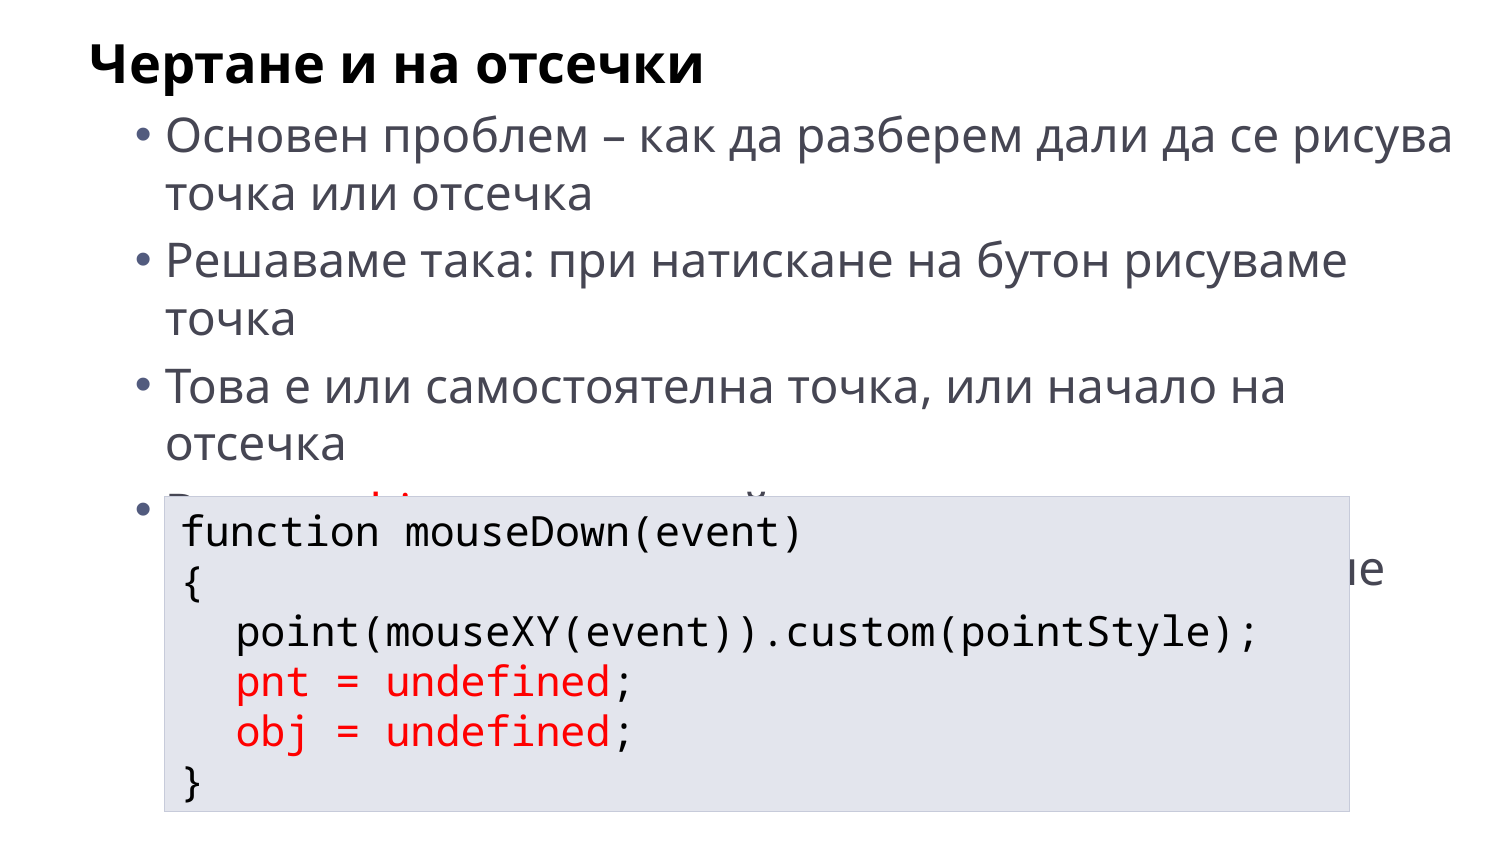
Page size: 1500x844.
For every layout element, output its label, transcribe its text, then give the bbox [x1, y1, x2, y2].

list Чертане и на отсечки Основен проблем – как да разберем дали да се рисува точка или отсечка Решаваме така: при натискане на бутон рисуваме точка Това е или самостоятелна точка, или начало на отсечка В pnt и obj са другия край на отсечката и самата отсечка – към момента на натискане на бутон те не съществуват [75, 21, 1475, 835]
text_box function mouseDown(event) { point(mouseXY(event)).custom(pointStyle); pnt = undefined; obj = undefined; } [164, 496, 1350, 812]
